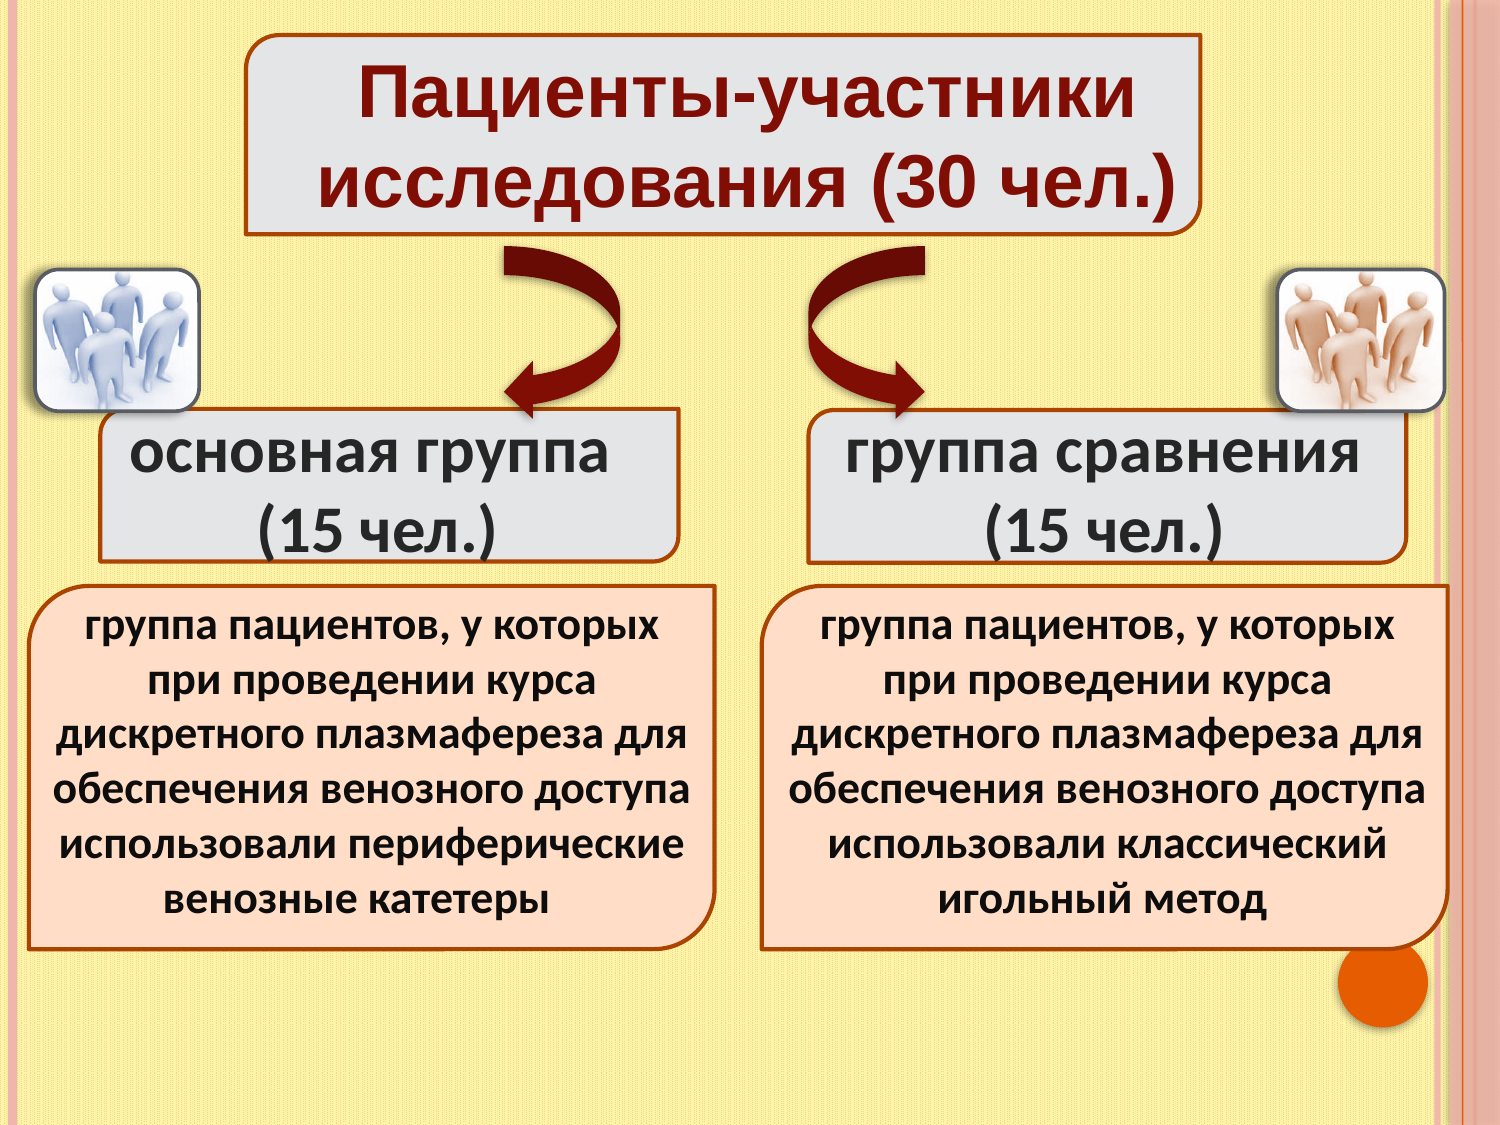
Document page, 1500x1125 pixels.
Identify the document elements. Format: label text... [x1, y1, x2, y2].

text_box [809, 583, 1450, 907]
text_box основная группа (15 чел.) [46, 398, 709, 574]
text_box [759, 615, 1434, 952]
text_box [26, 629, 701, 952]
text_box [243, 152, 1203, 237]
text_box группа сравнения (15 чел.) [773, 398, 1435, 574]
text_box [503, 246, 621, 398]
text_box группа пациентов, у которых при проведении курса дискретного плазмафереза для обеспечения венозного доступа использовали периферические венозные катетеры [29, 585, 715, 931]
text_box группа пациентов, у которых при проведении курса дискретного плазмафереза для обеспечения венозного доступа использовали классический игольный метод [768, 585, 1447, 931]
picture [34, 268, 200, 412]
text_box [808, 246, 925, 398]
text_box Пациенты-участники исследования (30 чел.) [234, 35, 1261, 152]
picture [1276, 268, 1446, 412]
